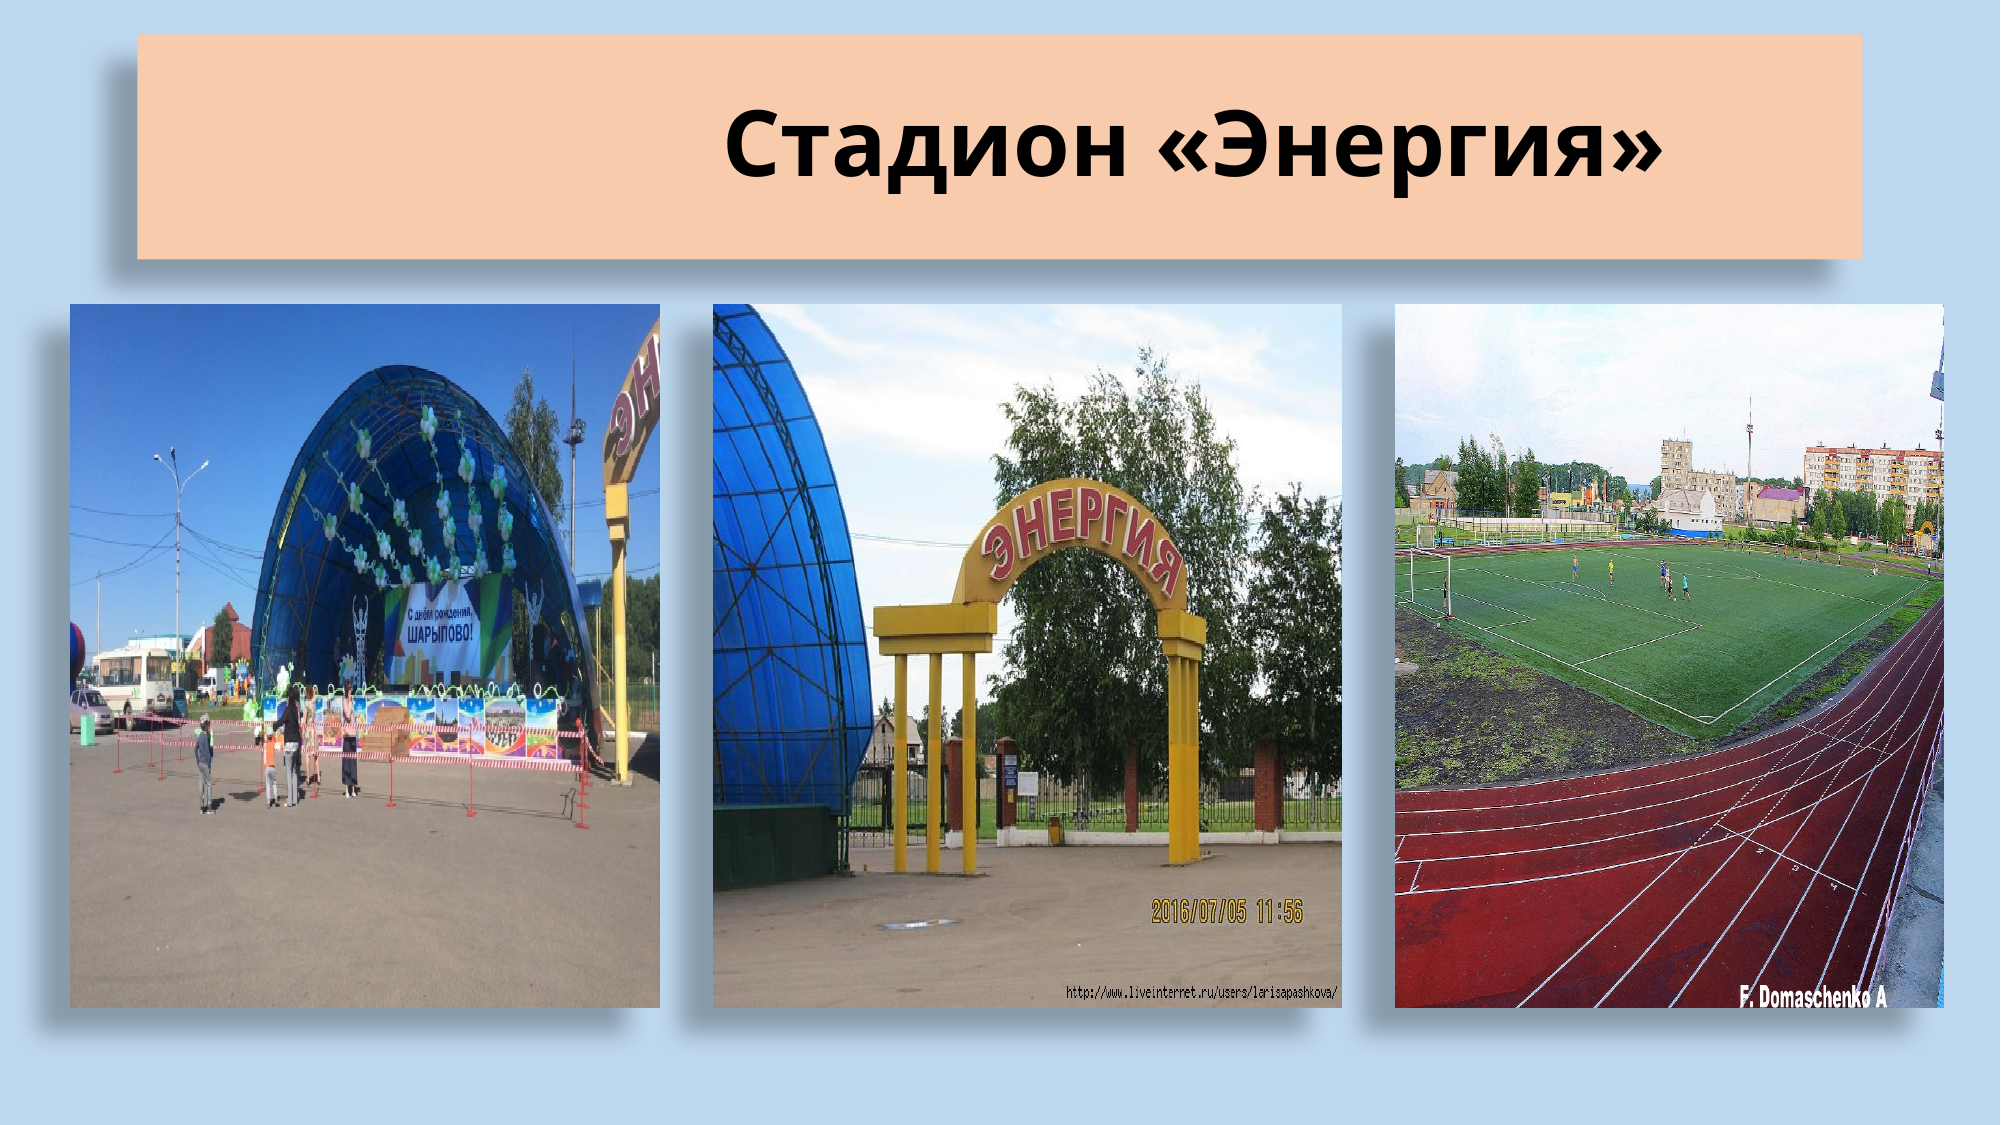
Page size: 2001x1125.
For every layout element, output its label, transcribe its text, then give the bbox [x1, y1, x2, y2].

title Стадион «Энергия» [137, 34, 1863, 260]
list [70, 304, 660, 1008]
picture [713, 304, 1342, 1008]
picture [1395, 304, 1944, 1008]
